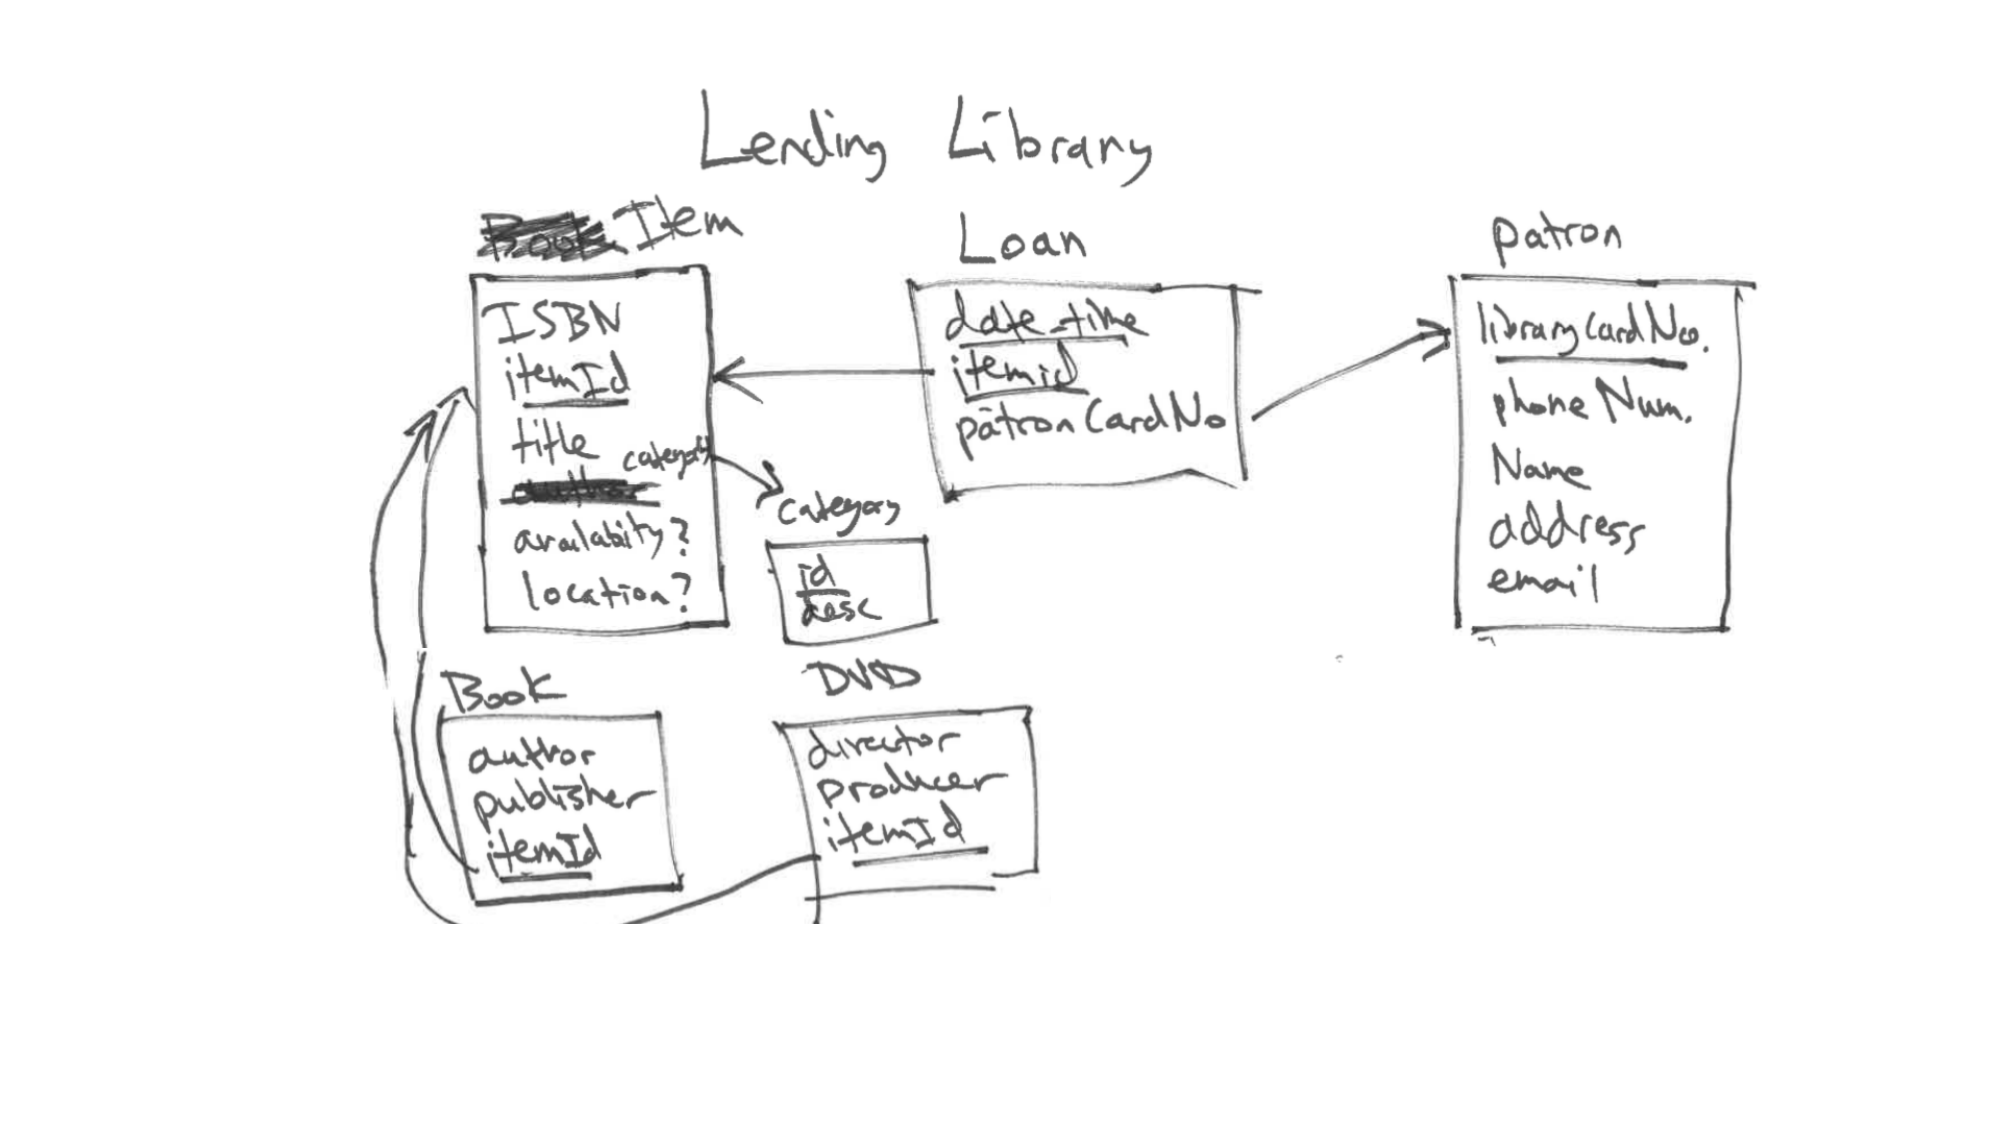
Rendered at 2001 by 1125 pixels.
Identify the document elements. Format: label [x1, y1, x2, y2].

text_box [369, 81, 1768, 924]
